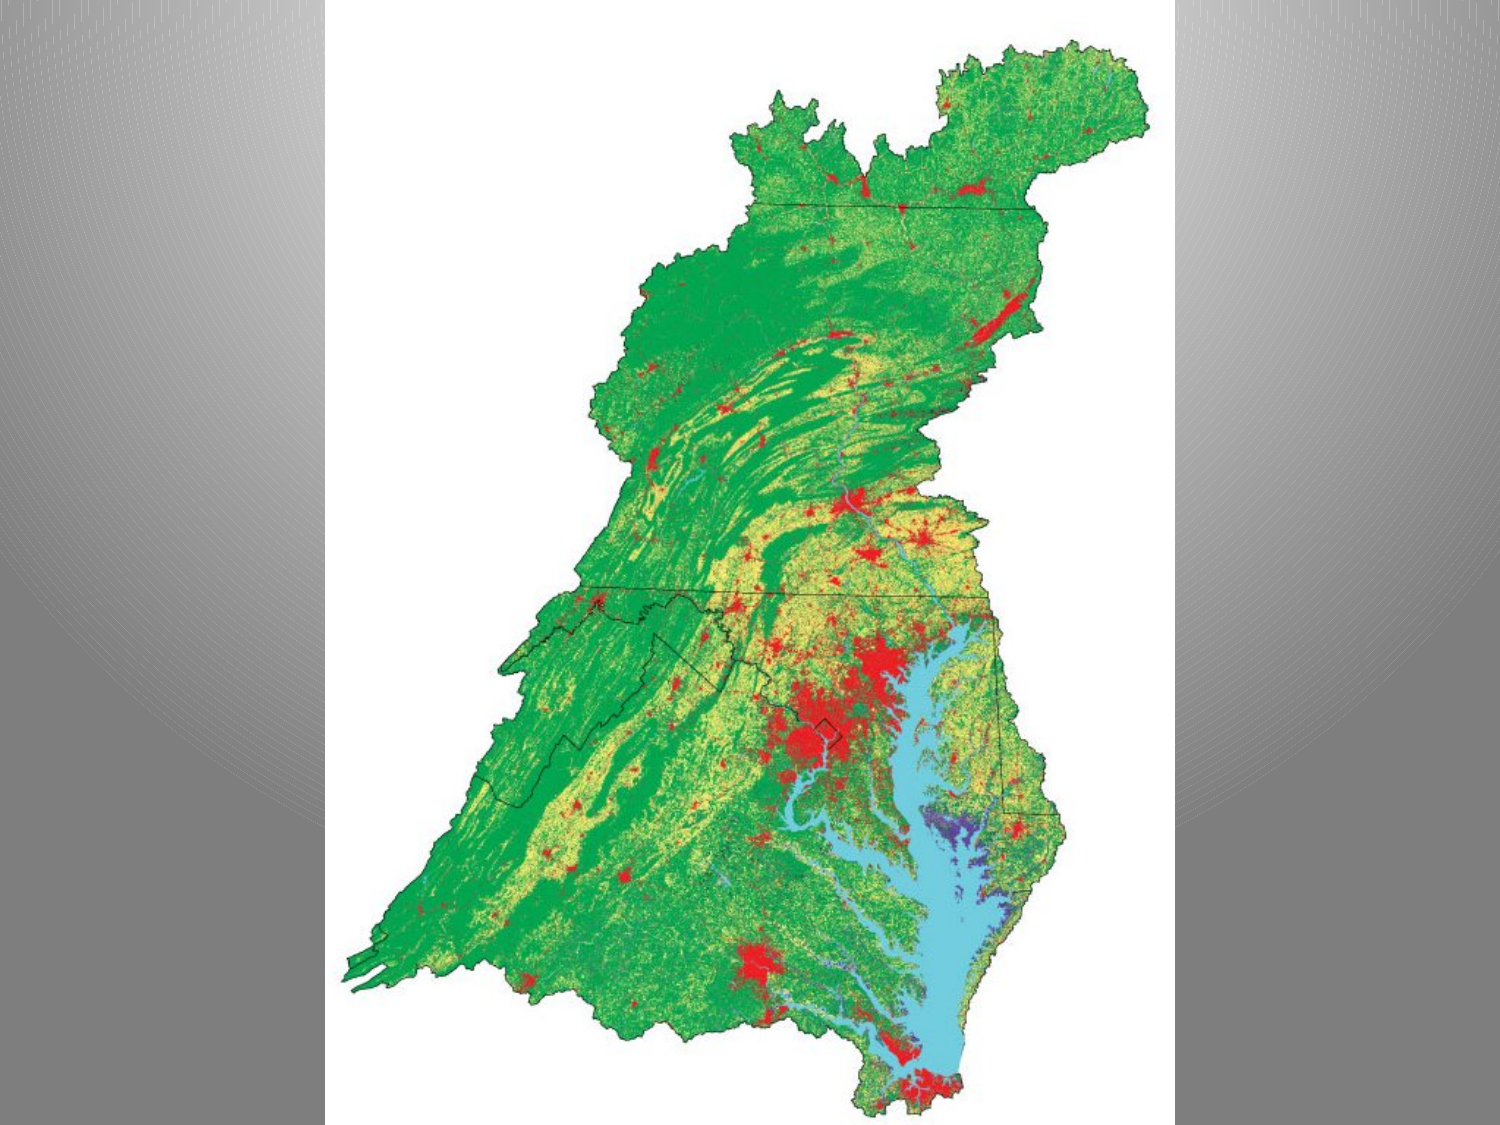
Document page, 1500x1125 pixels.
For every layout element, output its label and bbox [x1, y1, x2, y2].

picture [324, 0, 1176, 1125]
